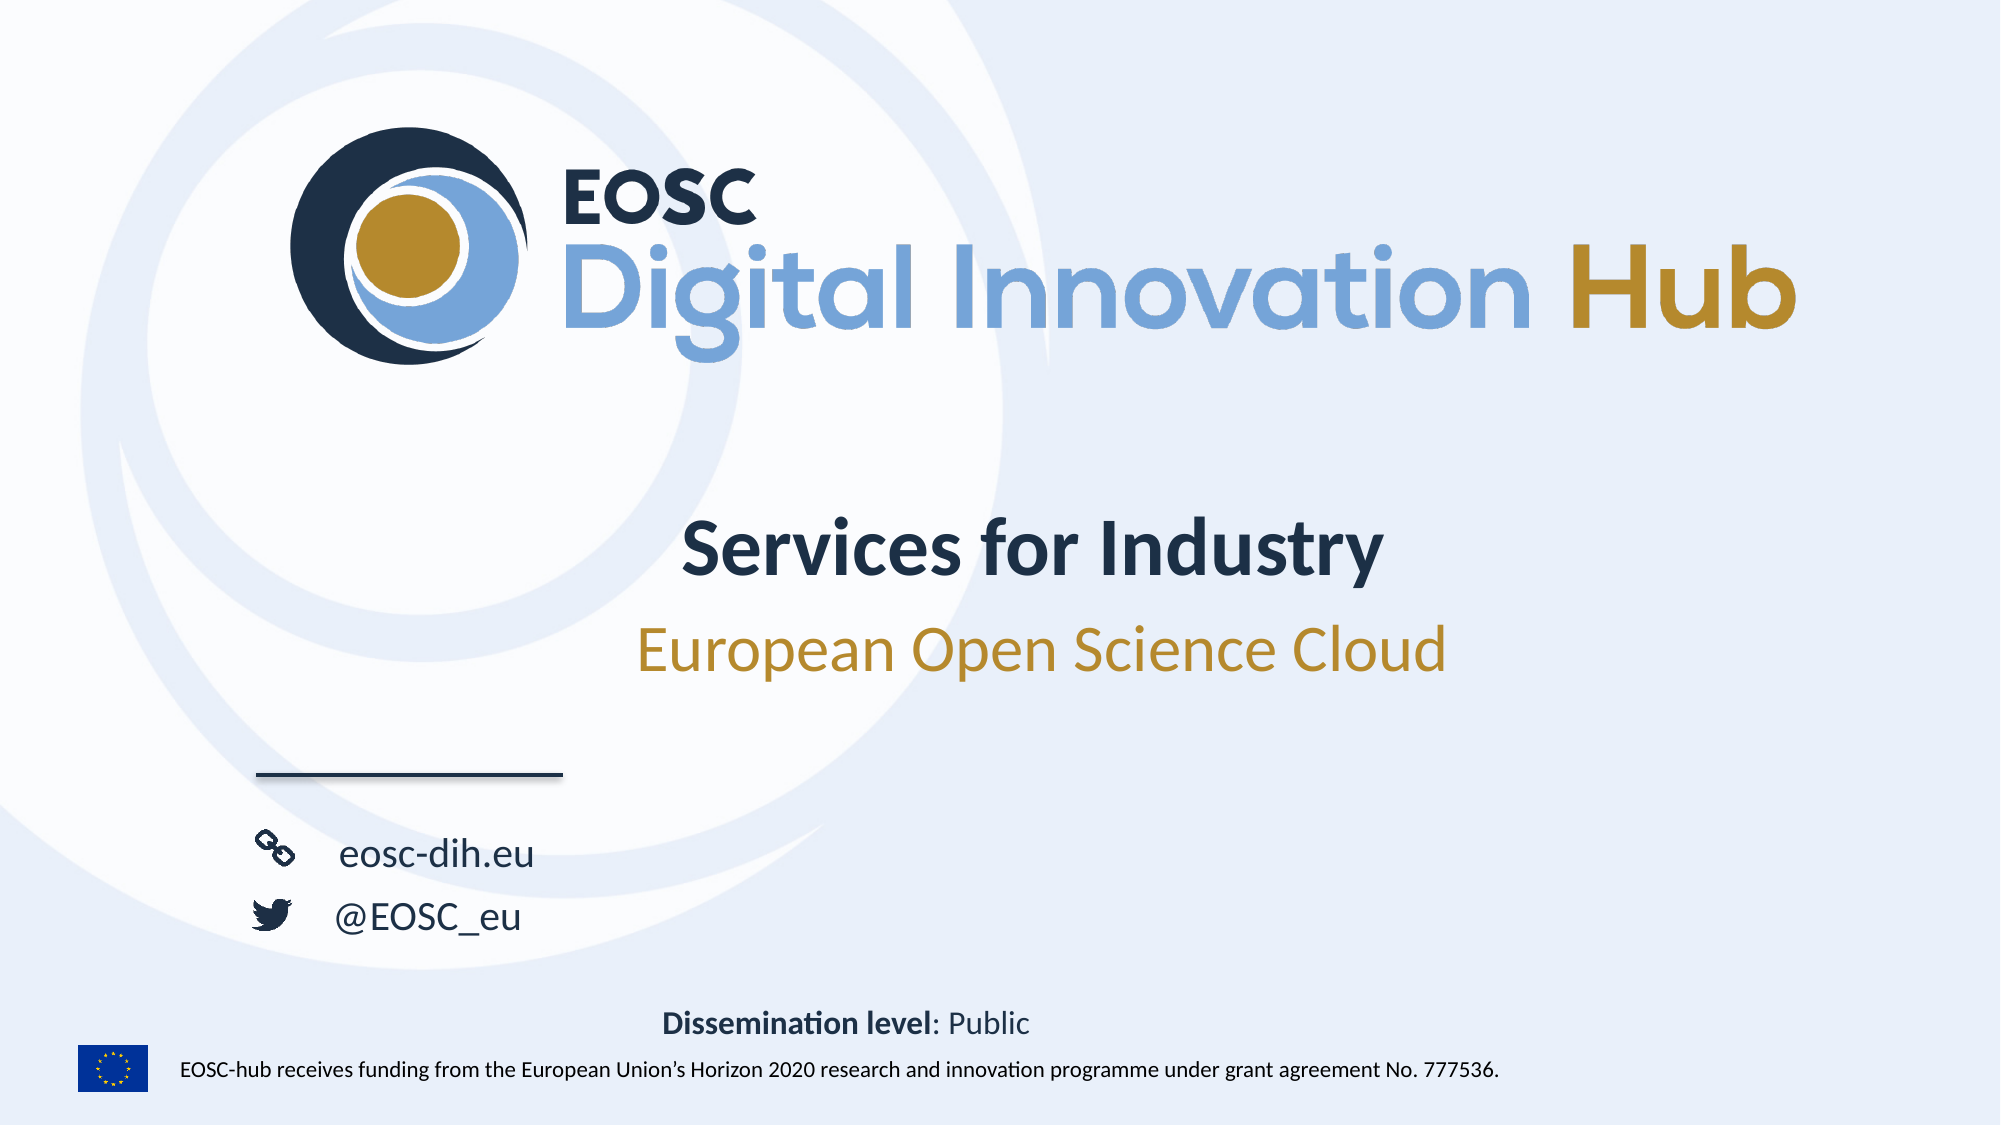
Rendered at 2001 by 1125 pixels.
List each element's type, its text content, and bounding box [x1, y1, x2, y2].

text_box Services for Industry [666, 484, 1437, 580]
picture [0, 0, 2001, 1125]
text_box European Open Science Cloud [621, 597, 1544, 693]
text_box Dissemination level: Public [647, 993, 1983, 1049]
